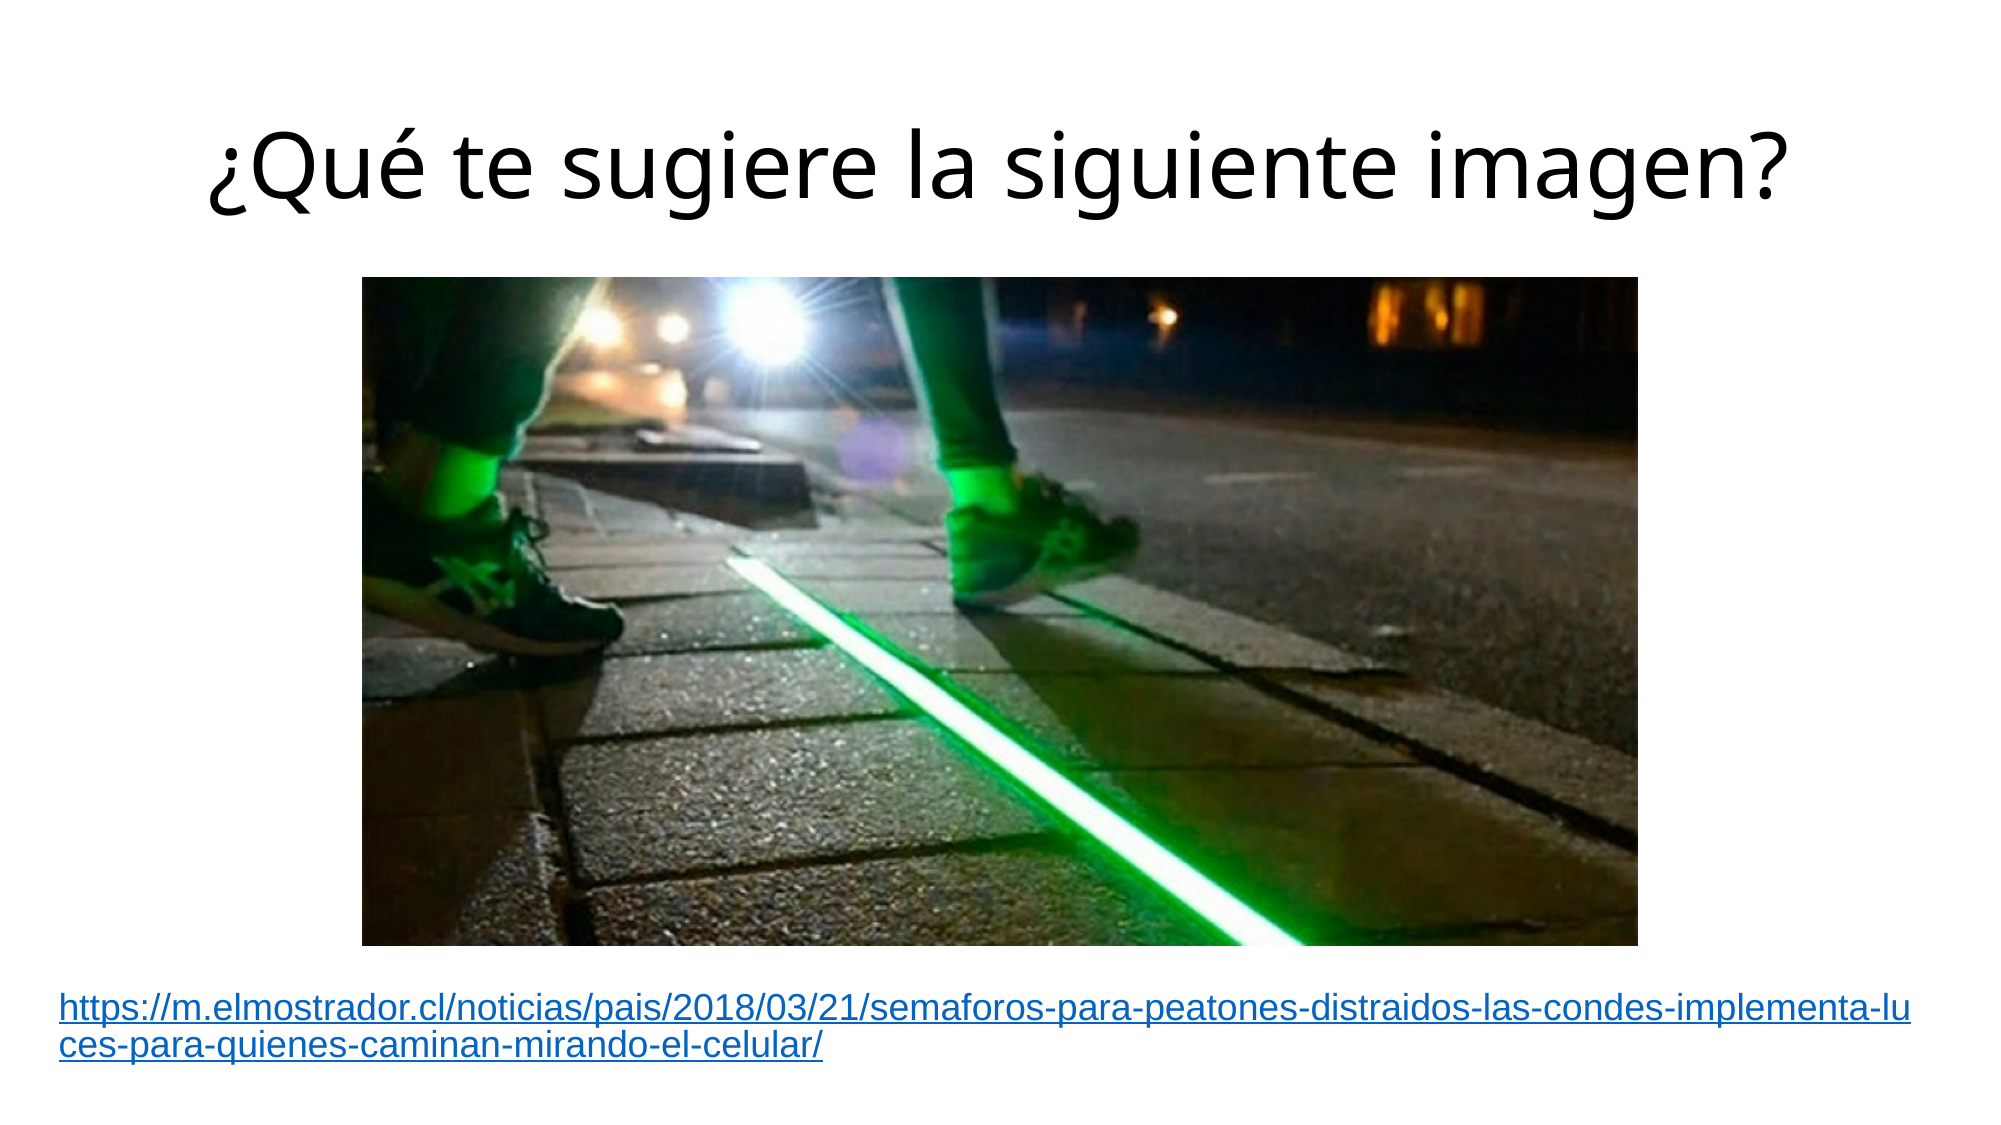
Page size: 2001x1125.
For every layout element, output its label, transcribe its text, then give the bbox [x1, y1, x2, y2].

text_box https://m.elmostrador.cl/noticias/pais/2018/03/21/semaforos-para-peatones-distraidos-las-condes-implementa-luces-para-quienes-caminan-mirando-el-celular/ [43, 975, 1936, 1035]
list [362, 277, 1638, 946]
title ¿Qué te sugiere la siguiente imagen? [137, 59, 1863, 278]
